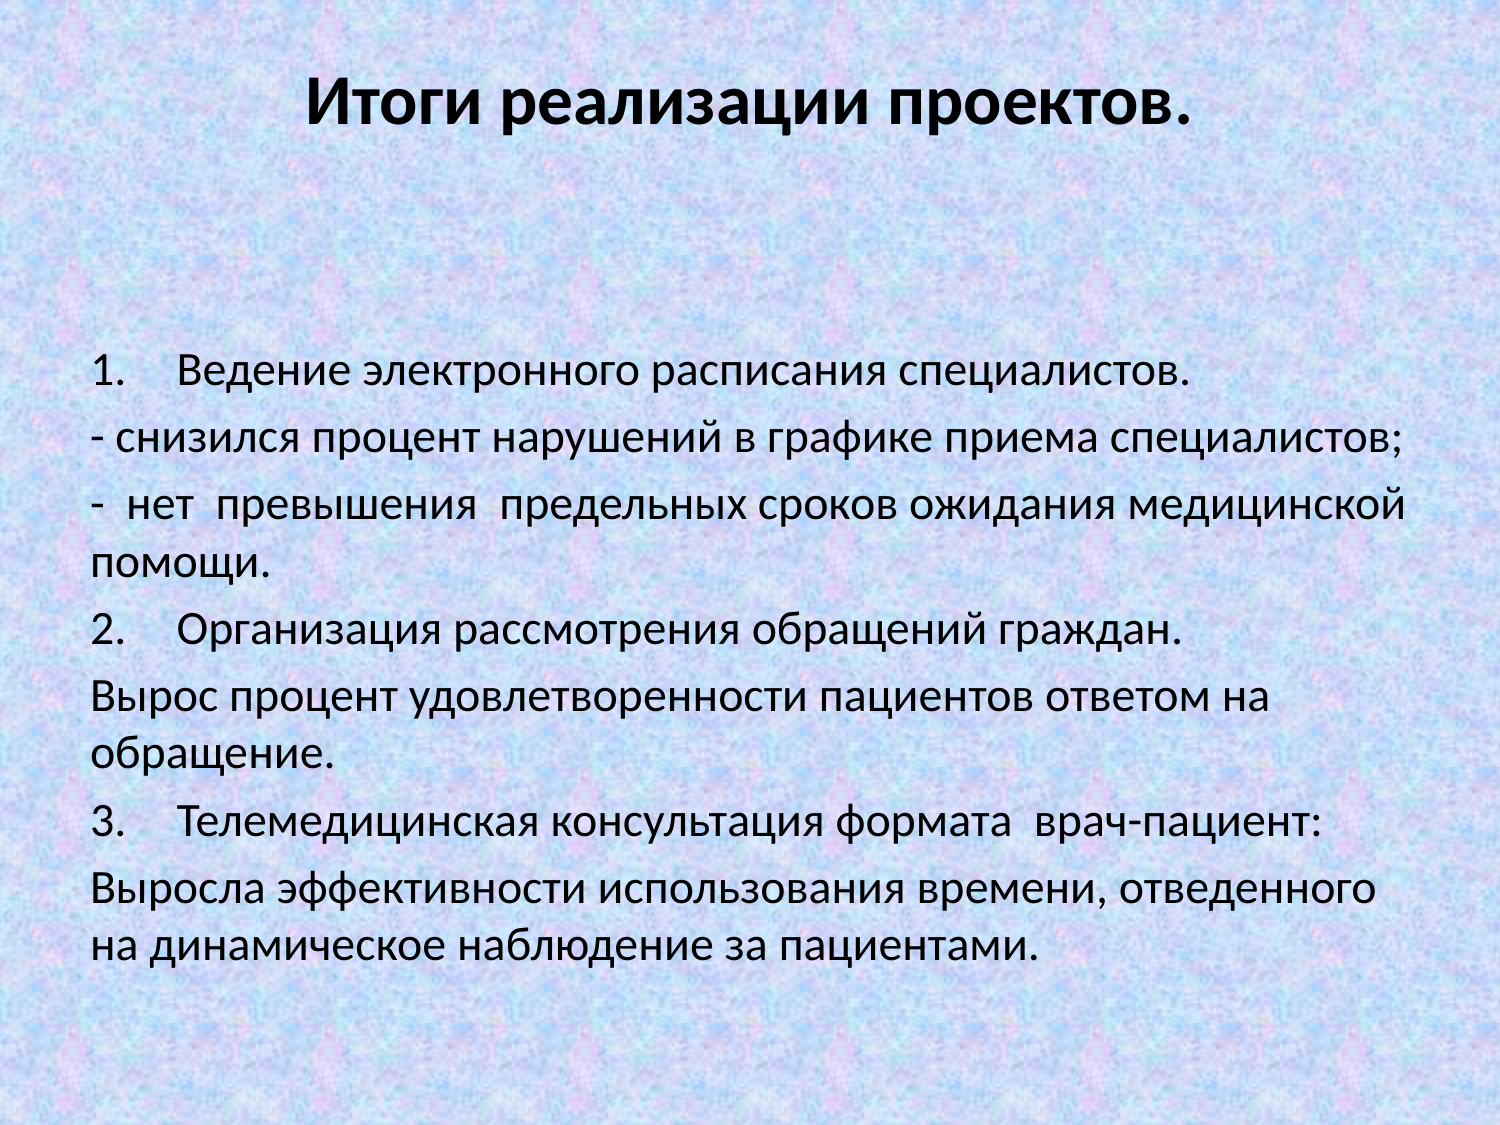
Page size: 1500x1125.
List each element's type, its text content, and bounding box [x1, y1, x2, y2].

picture [0, 0, 1500, 1125]
list Ведение электронного расписания специалистов. - снизился процент нарушений в графике приема специалистов; - нет превышения предельных сроков ожидания медицинской помощи. Организация рассмотрения обращений граждан. Вырос процент удовлетворенности пациентов ответом на обращение. Телемедицинская консультация формата врач-пациент: Выросла эффективности использования времени, отведенного на динамическое наблюдение за пациентами. [75, 262, 1425, 1005]
title Итоги реализации проектов. [75, 45, 1425, 233]
